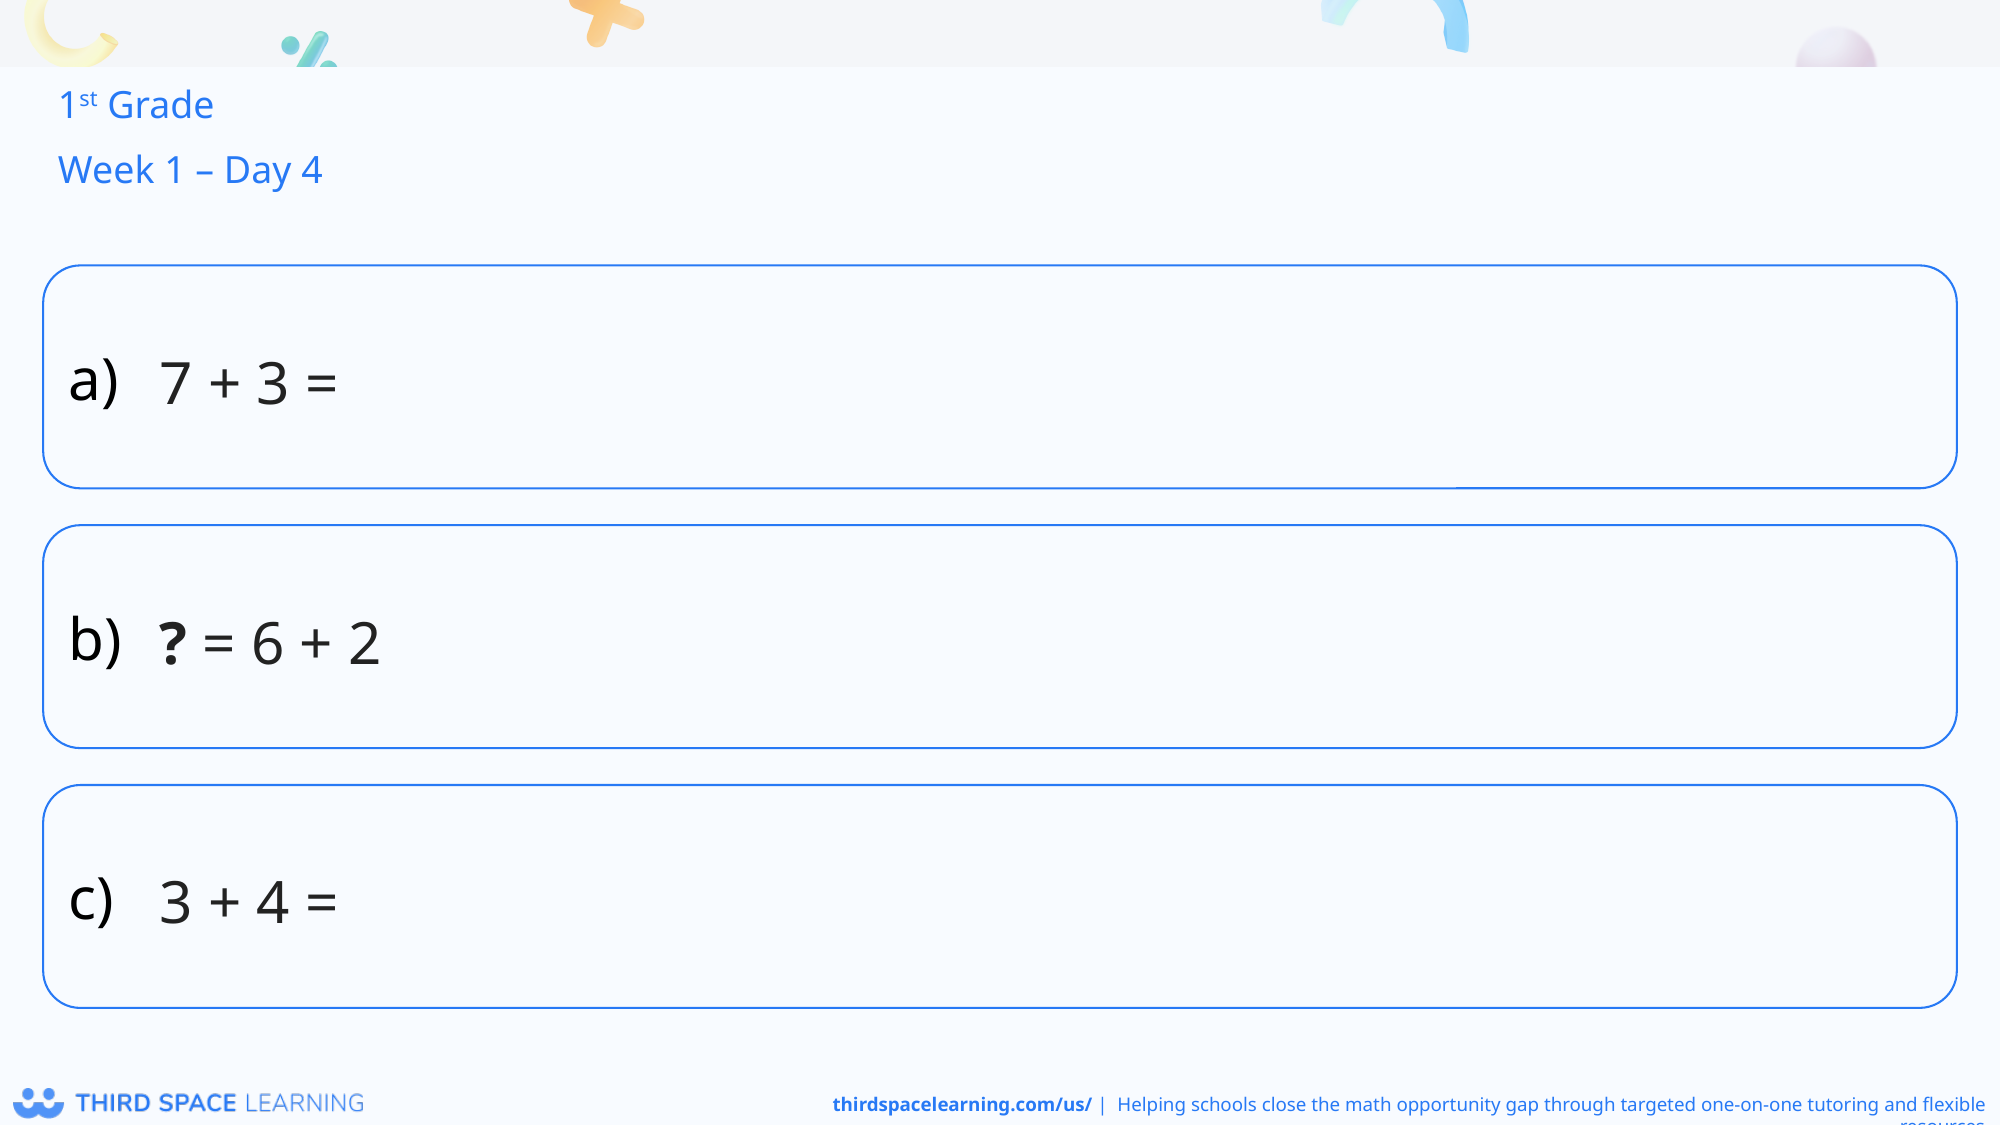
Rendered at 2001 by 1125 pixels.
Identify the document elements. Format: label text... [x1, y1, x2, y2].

list 3 + 4 = [144, 807, 1922, 994]
text_box 1st Grade Week 1 – Day 4 [43, 73, 509, 212]
list ? = 6 + 2 [144, 548, 1922, 734]
picture [0, 0, 2000, 67]
list 7 + 3 = [144, 288, 1922, 474]
picture [13, 1088, 365, 1119]
